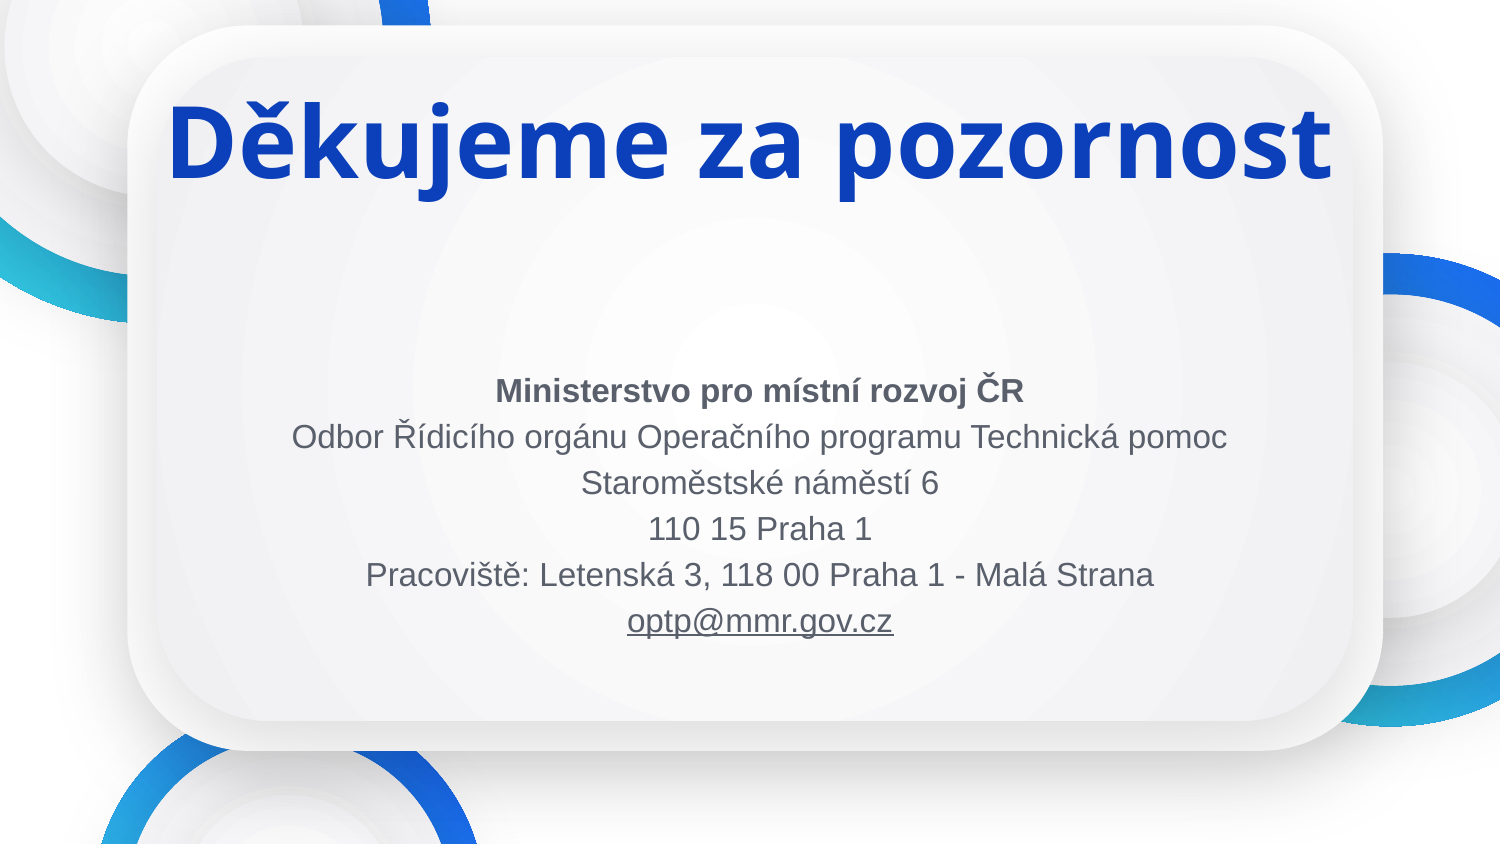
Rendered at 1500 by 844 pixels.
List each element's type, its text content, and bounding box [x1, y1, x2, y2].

subtitle Ministerstvo pro místní rozvoj ČR Odbor Řídicího orgánu Operačního programu Technická pomoc Staroměstské náměstí 6 110 15 Praha 1 Pracoviště: Letenská 3, 118 00 Praha 1 - Malá Strana optp@mmr.gov.cz [116, 369, 1383, 678]
title Děkujeme za pozornost [116, 88, 1383, 189]
